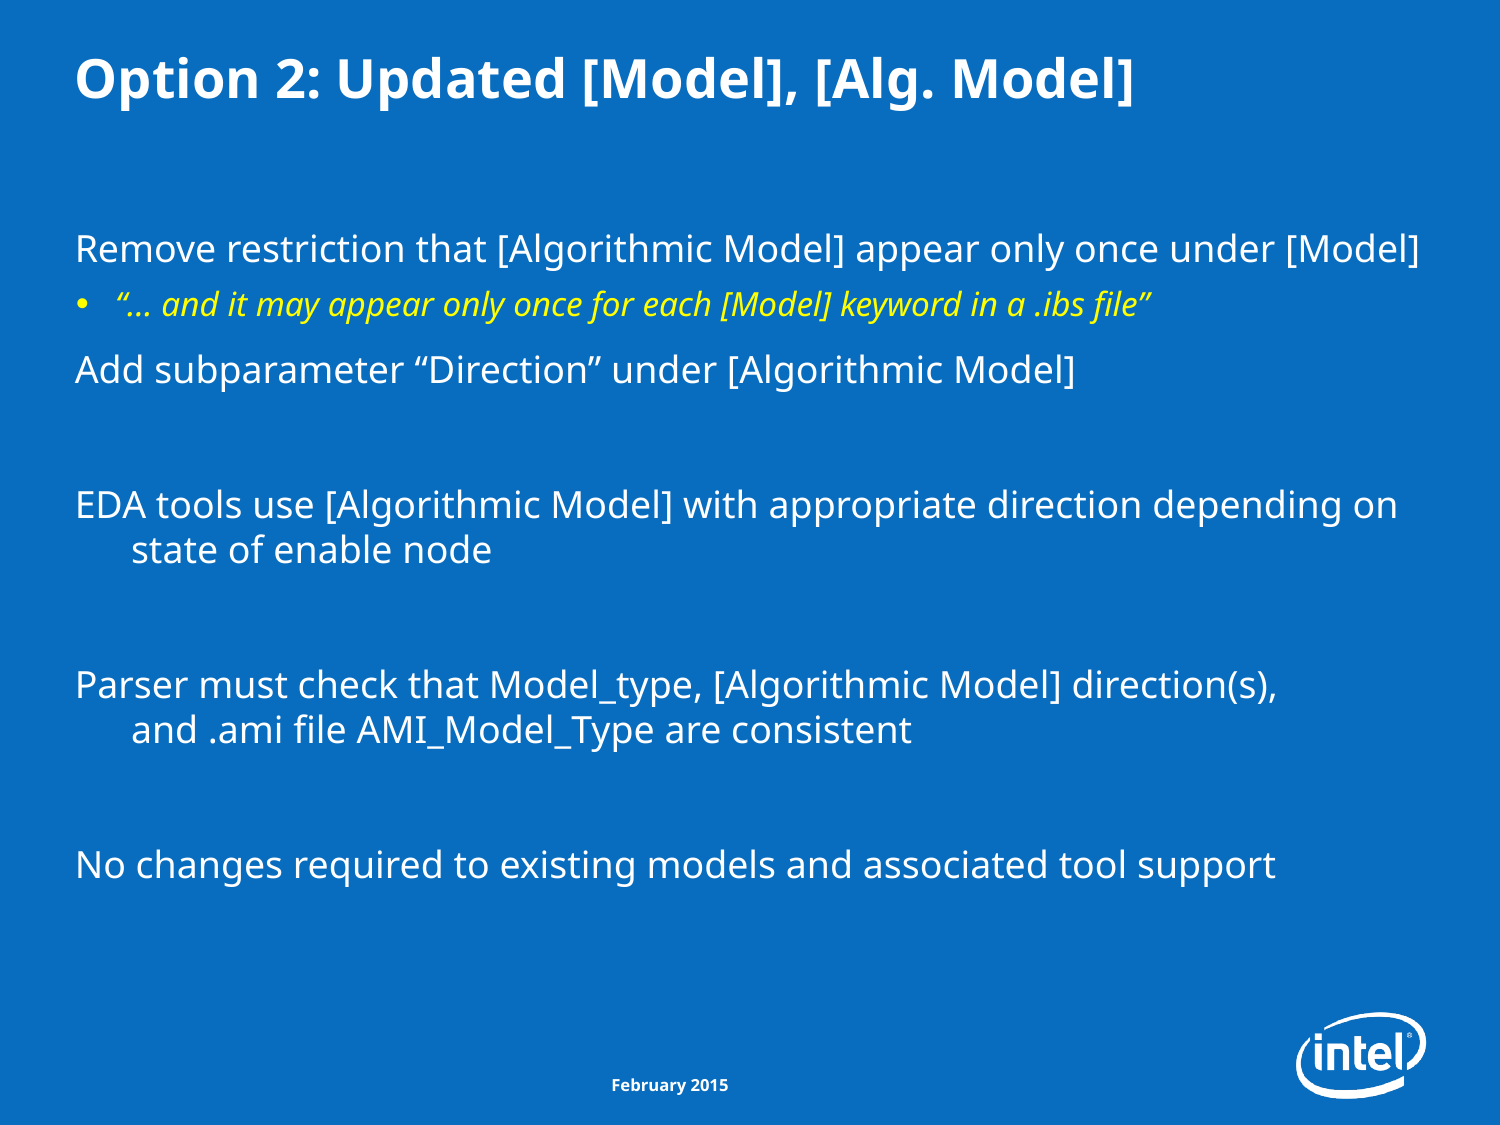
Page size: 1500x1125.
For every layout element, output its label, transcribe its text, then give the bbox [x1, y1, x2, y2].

list Remove restriction that [Algorithmic Model] appear only once under [Model] “… and it may appear only once for each [Model] keyword in a .ibs file” Add subparameter “Direction” under [Algorithmic Model] EDA tools use [Algorithmic Model] with appropriate direction depending on state of enable node Parser must check that Model_type, [Algorithmic Model] direction(s), and .ami file AMI_Model_Type are consistent No changes required to existing models and associated tool support [74, 224, 1427, 938]
title Option 2: Updated [Model], [Alg. Model] [74, 44, 1427, 191]
picture [1294, 1011, 1428, 1101]
footer February 2015 [282, 1074, 1058, 1125]
